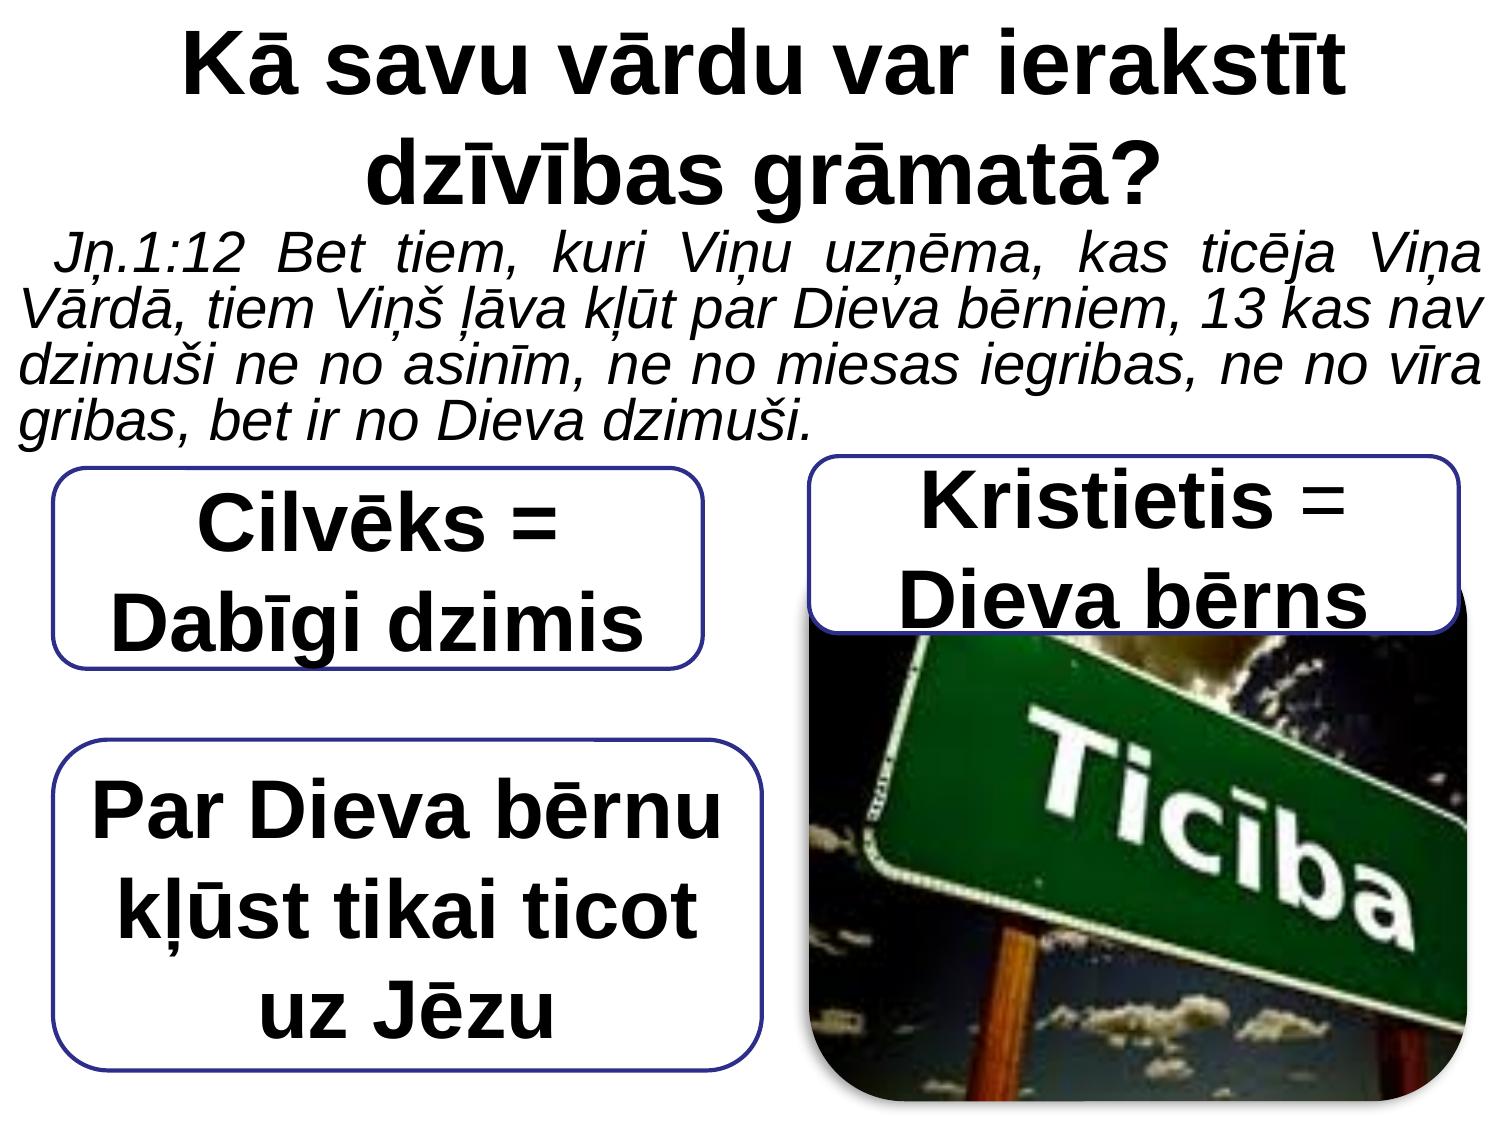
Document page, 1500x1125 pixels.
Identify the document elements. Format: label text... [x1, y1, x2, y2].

text_box Kristietis = Dieva bērns [806, 454, 1461, 527]
list Jņ.1:12 Bet tiem, kuri Viņu uzņēma, kas ticēja Viņa Vārdā, tiem Viņš ļāva kļūt par Dieva bērniem, 13 kas nav dzimuši ne no asinīm, ne no miesas iegribas, ne no vīra gribas, bet ir no Dieva dzimuši. [0, 219, 1500, 418]
text_box Par Dieva bērnu kļūst tikai ticot uz Jēzu [50, 737, 764, 1073]
text_box Cilvēks = Dabīgi dzimis [50, 465, 705, 671]
picture [808, 526, 1468, 1102]
text_box Kā savu vārdu var ierakstīt dzīvības grāmatā? [29, 0, 1500, 90]
